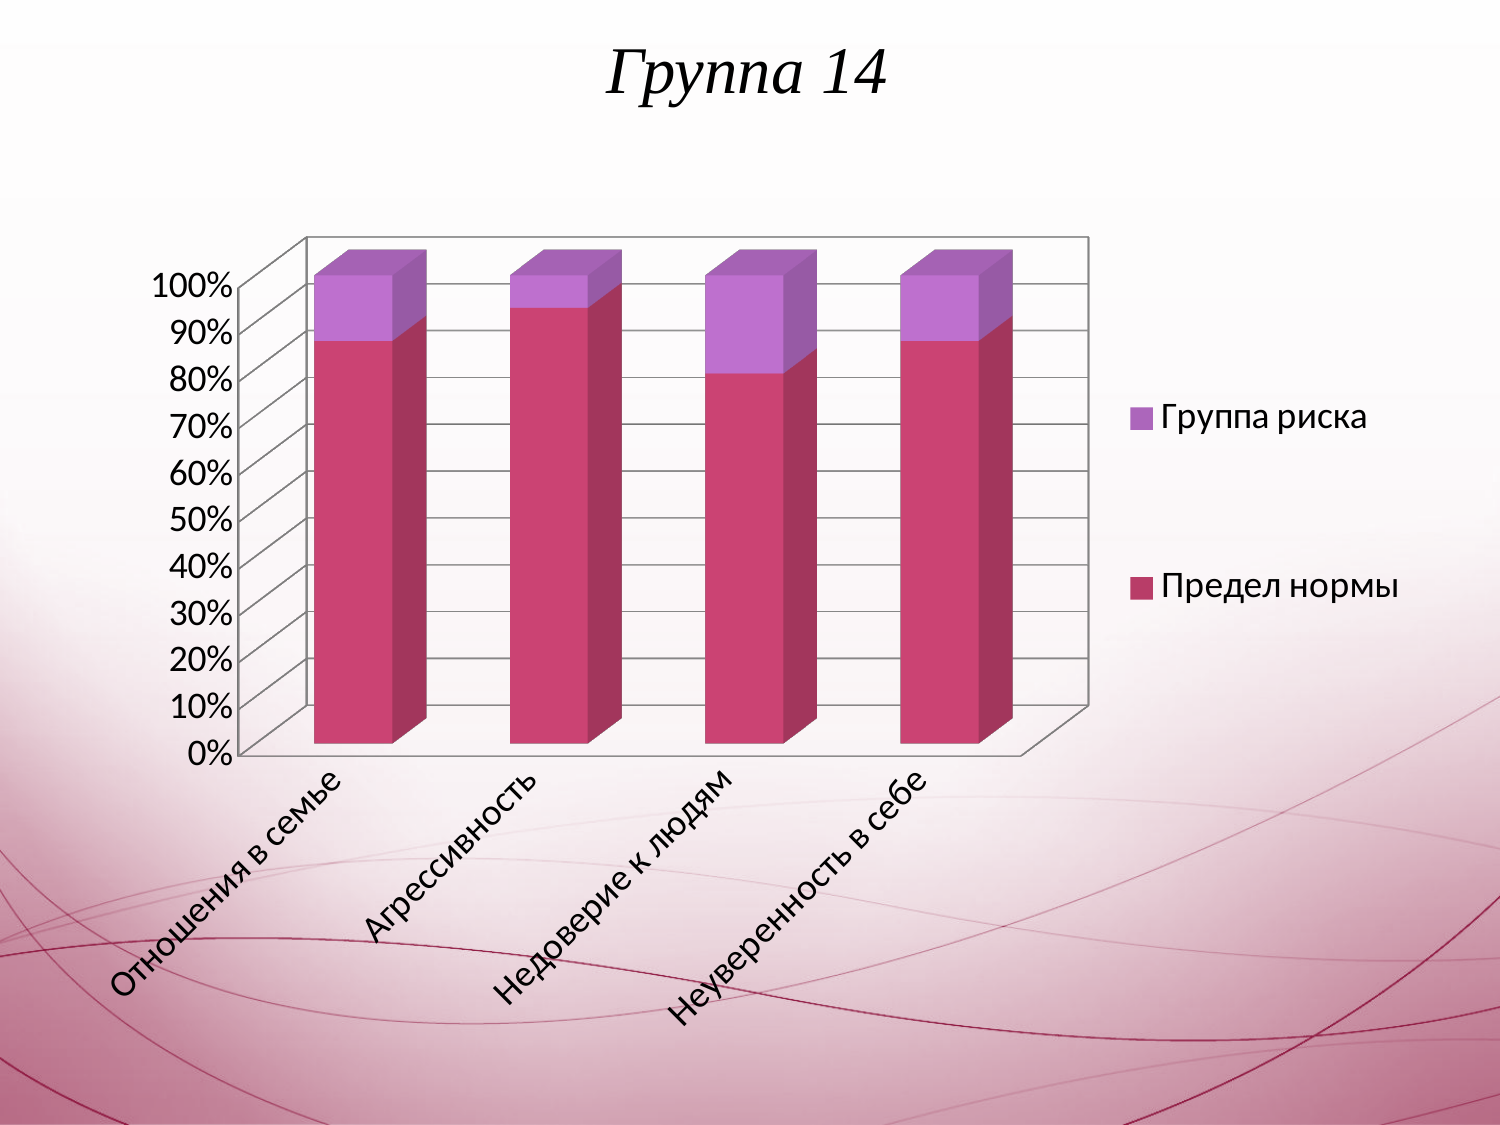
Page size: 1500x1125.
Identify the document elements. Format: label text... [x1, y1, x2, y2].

subtitle Группа 14 [76, 19, 1436, 1047]
chart [76, 219, 1424, 1053]
